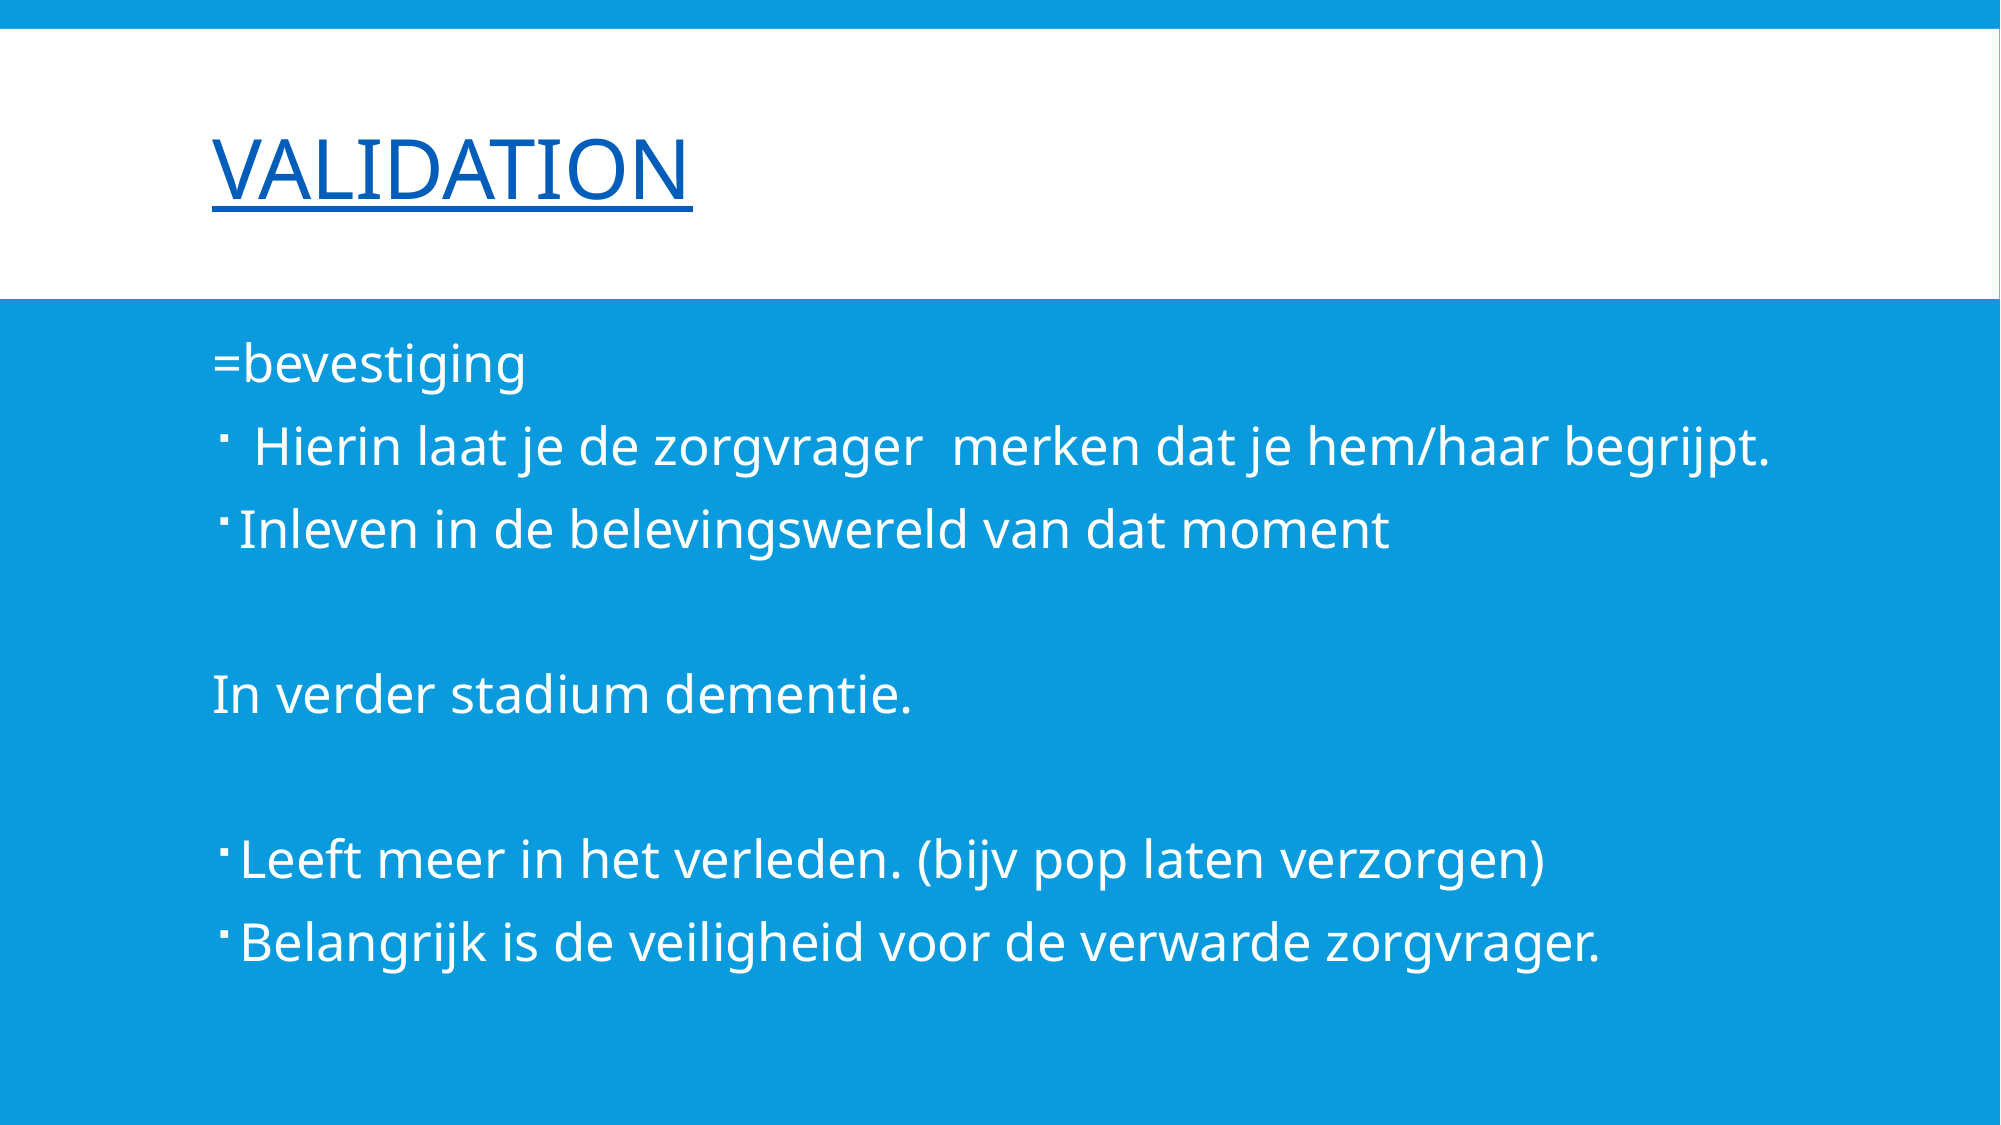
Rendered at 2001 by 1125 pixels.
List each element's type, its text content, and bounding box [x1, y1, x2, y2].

list =bevestiging Hierin laat je de zorgvrager merken dat je hem/haar begrijpt. Inleven in de belevingswereld van dat moment In verder stadium dementie. Leeft meer in het verleden. (bijv pop laten verzorgen) Belangrijk is de veiligheid voor de verwarde zorgvrager. [197, 329, 1803, 1020]
title Validation [197, 46, 1803, 295]
